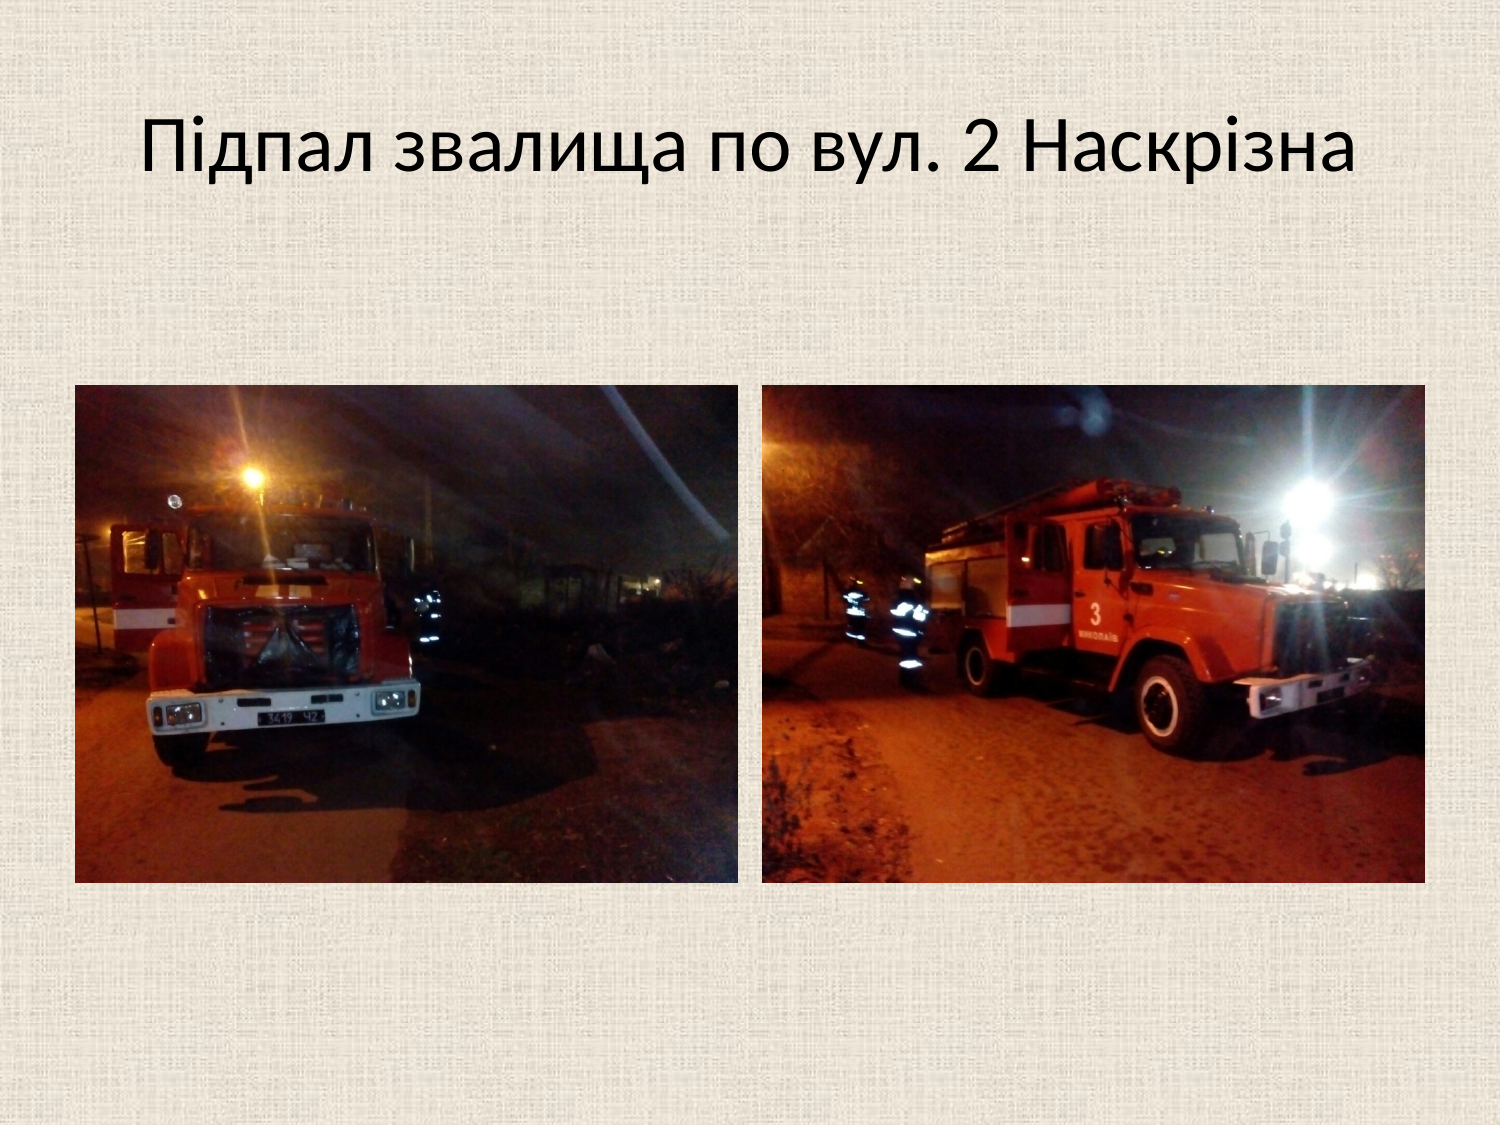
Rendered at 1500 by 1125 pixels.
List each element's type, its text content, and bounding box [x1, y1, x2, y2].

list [74, 384, 738, 883]
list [762, 384, 1426, 883]
title Підпал звалища по вул. 2 Наскрізна [75, 45, 1425, 233]
